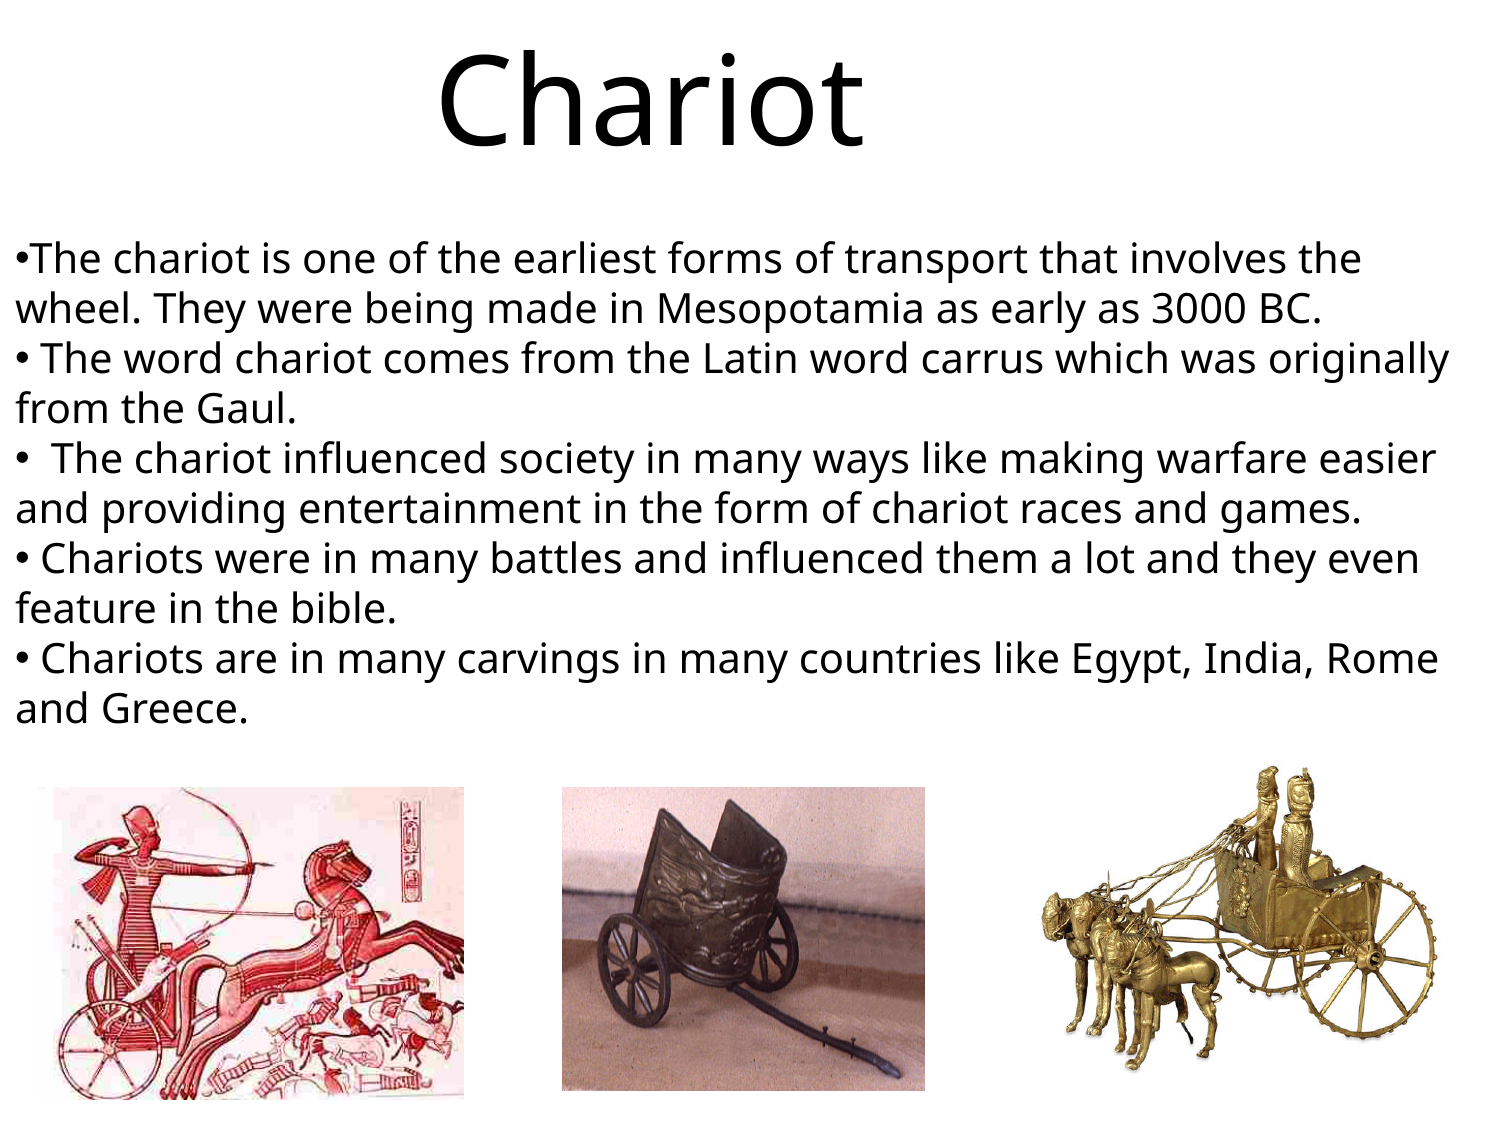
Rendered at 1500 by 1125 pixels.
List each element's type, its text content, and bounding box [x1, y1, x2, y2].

text_box The chariot is one of the earliest forms of transport that involves the wheel. They were being made in Mesopotamia as early as 3000 BC. The word chariot comes from the Latin word carrus which was originally from the Gaul. The chariot influenced society in many ways like making warfare easier and providing entertainment in the form of chariot races and games. Chariots were in many battles and influenced them a lot and they even feature in the bible. Chariots are in many carvings in many countries like Egypt, India, Rome and Greece. [0, 224, 1500, 740]
picture [1028, 749, 1454, 1088]
picture [562, 787, 926, 1091]
text_box Chariot [419, 13, 882, 179]
picture [37, 787, 464, 1101]
